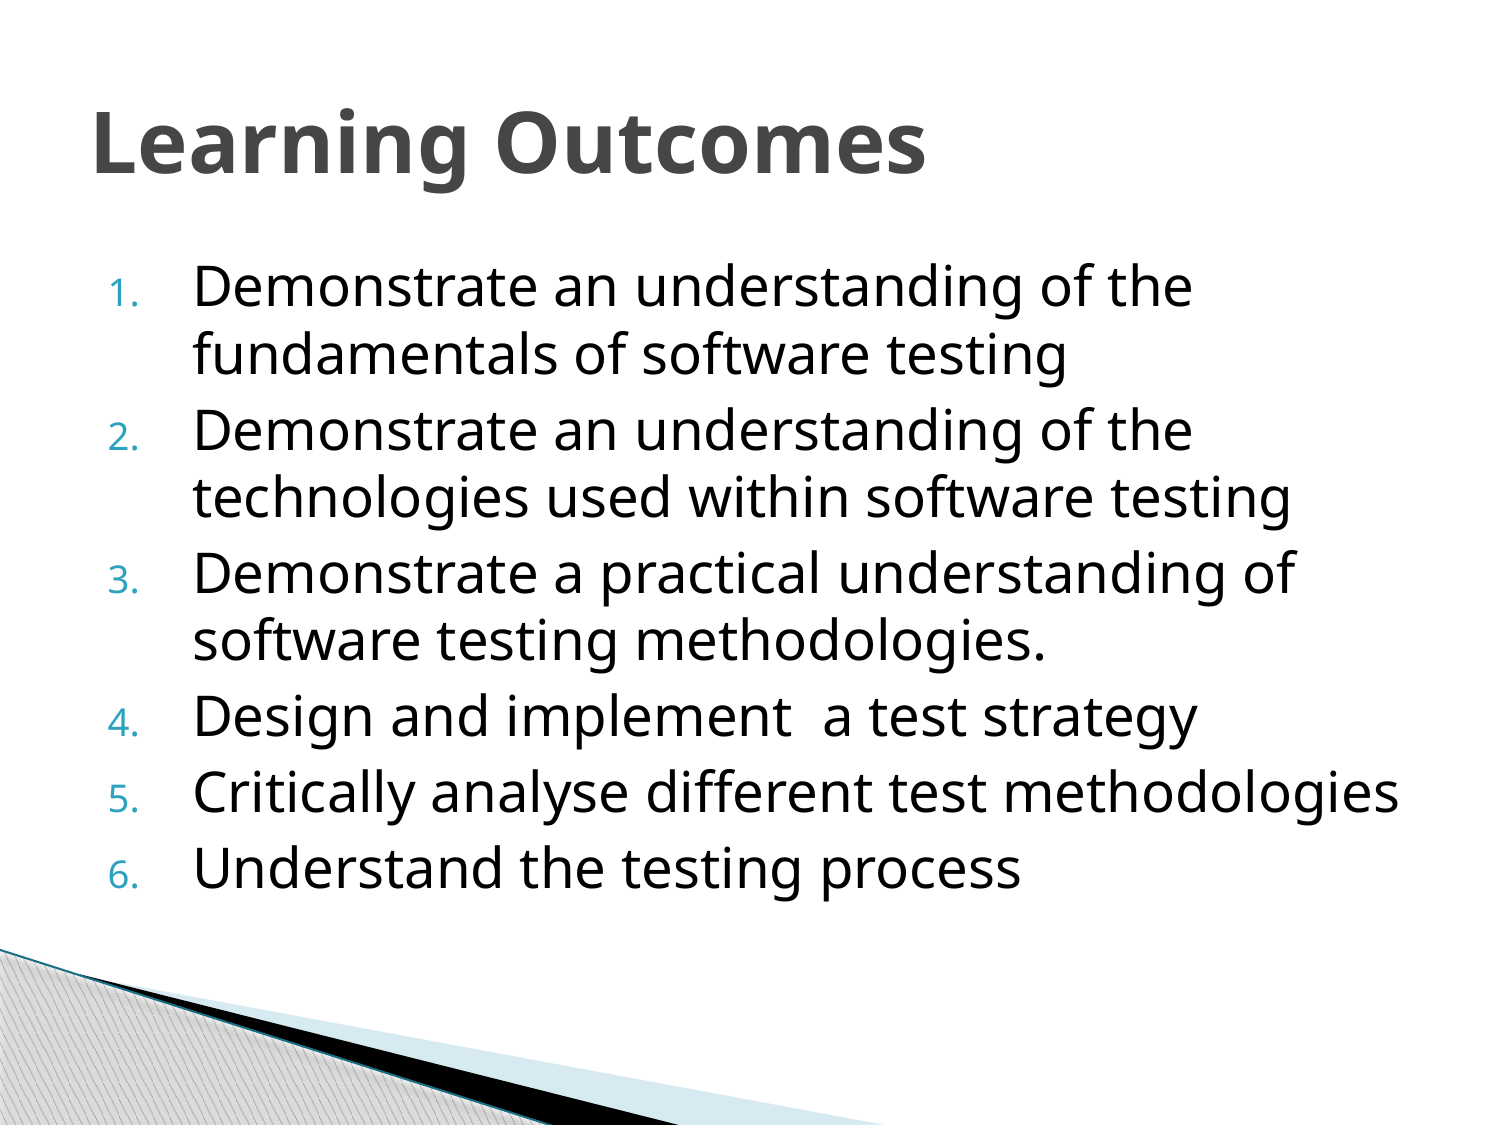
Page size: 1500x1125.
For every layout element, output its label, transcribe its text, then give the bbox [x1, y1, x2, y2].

title Learning Outcomes [75, 45, 1425, 233]
list Demonstrate an understanding of the fundamentals of software testing Demonstrate an understanding of the technologies used within software testing Demonstrate a practical understanding of software testing methodologies. Design and implement a test strategy Critically analyse different test methodologies Understand the testing process [75, 243, 1425, 986]
